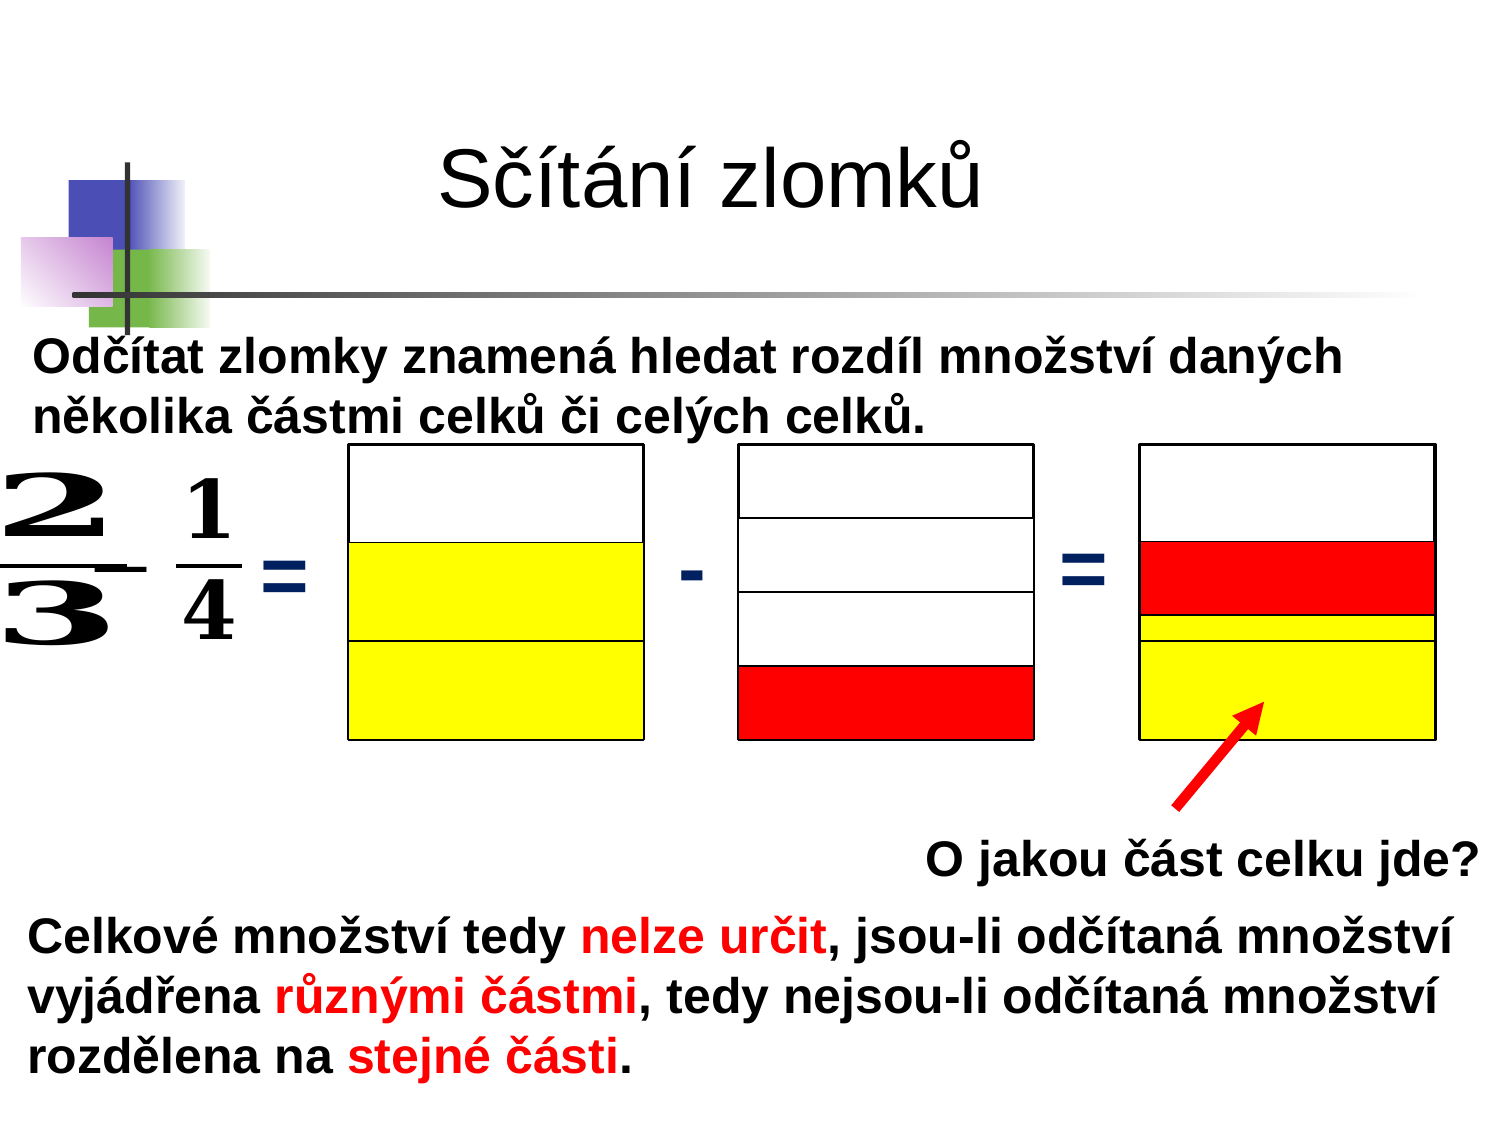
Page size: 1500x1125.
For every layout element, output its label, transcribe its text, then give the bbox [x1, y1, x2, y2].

text_box - [663, 506, 738, 622]
text_box Celkové množství tedy nelze určit, jsou-li odčítaná množství vyjádřena různými částmi, tedy nejsou-li odčítaná množství rozdělena na stejné části. [12, 896, 1500, 1092]
text_box = [245, 514, 321, 629]
text_box O jakou část celku jde? [907, 808, 1500, 896]
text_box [1174, 701, 1265, 809]
text_box Sčítání zlomků [157, 116, 1265, 232]
text_box [1139, 541, 1435, 616]
text_box [1139, 616, 1435, 641]
text_box Odčítat zlomky znamená hledat rozdíl množství daných několika částmi celků či celých celků. [17, 330, 1500, 436]
text_box [348, 641, 644, 740]
text_box = [1045, 506, 1120, 622]
text_box [348, 542, 644, 641]
text_box [738, 518, 1034, 592]
text_box [348, 444, 644, 542]
text_box [738, 592, 1034, 666]
text_box [1139, 641, 1435, 740]
text_box [738, 444, 1034, 518]
text_box [738, 666, 1034, 740]
text_box [1139, 444, 1435, 541]
